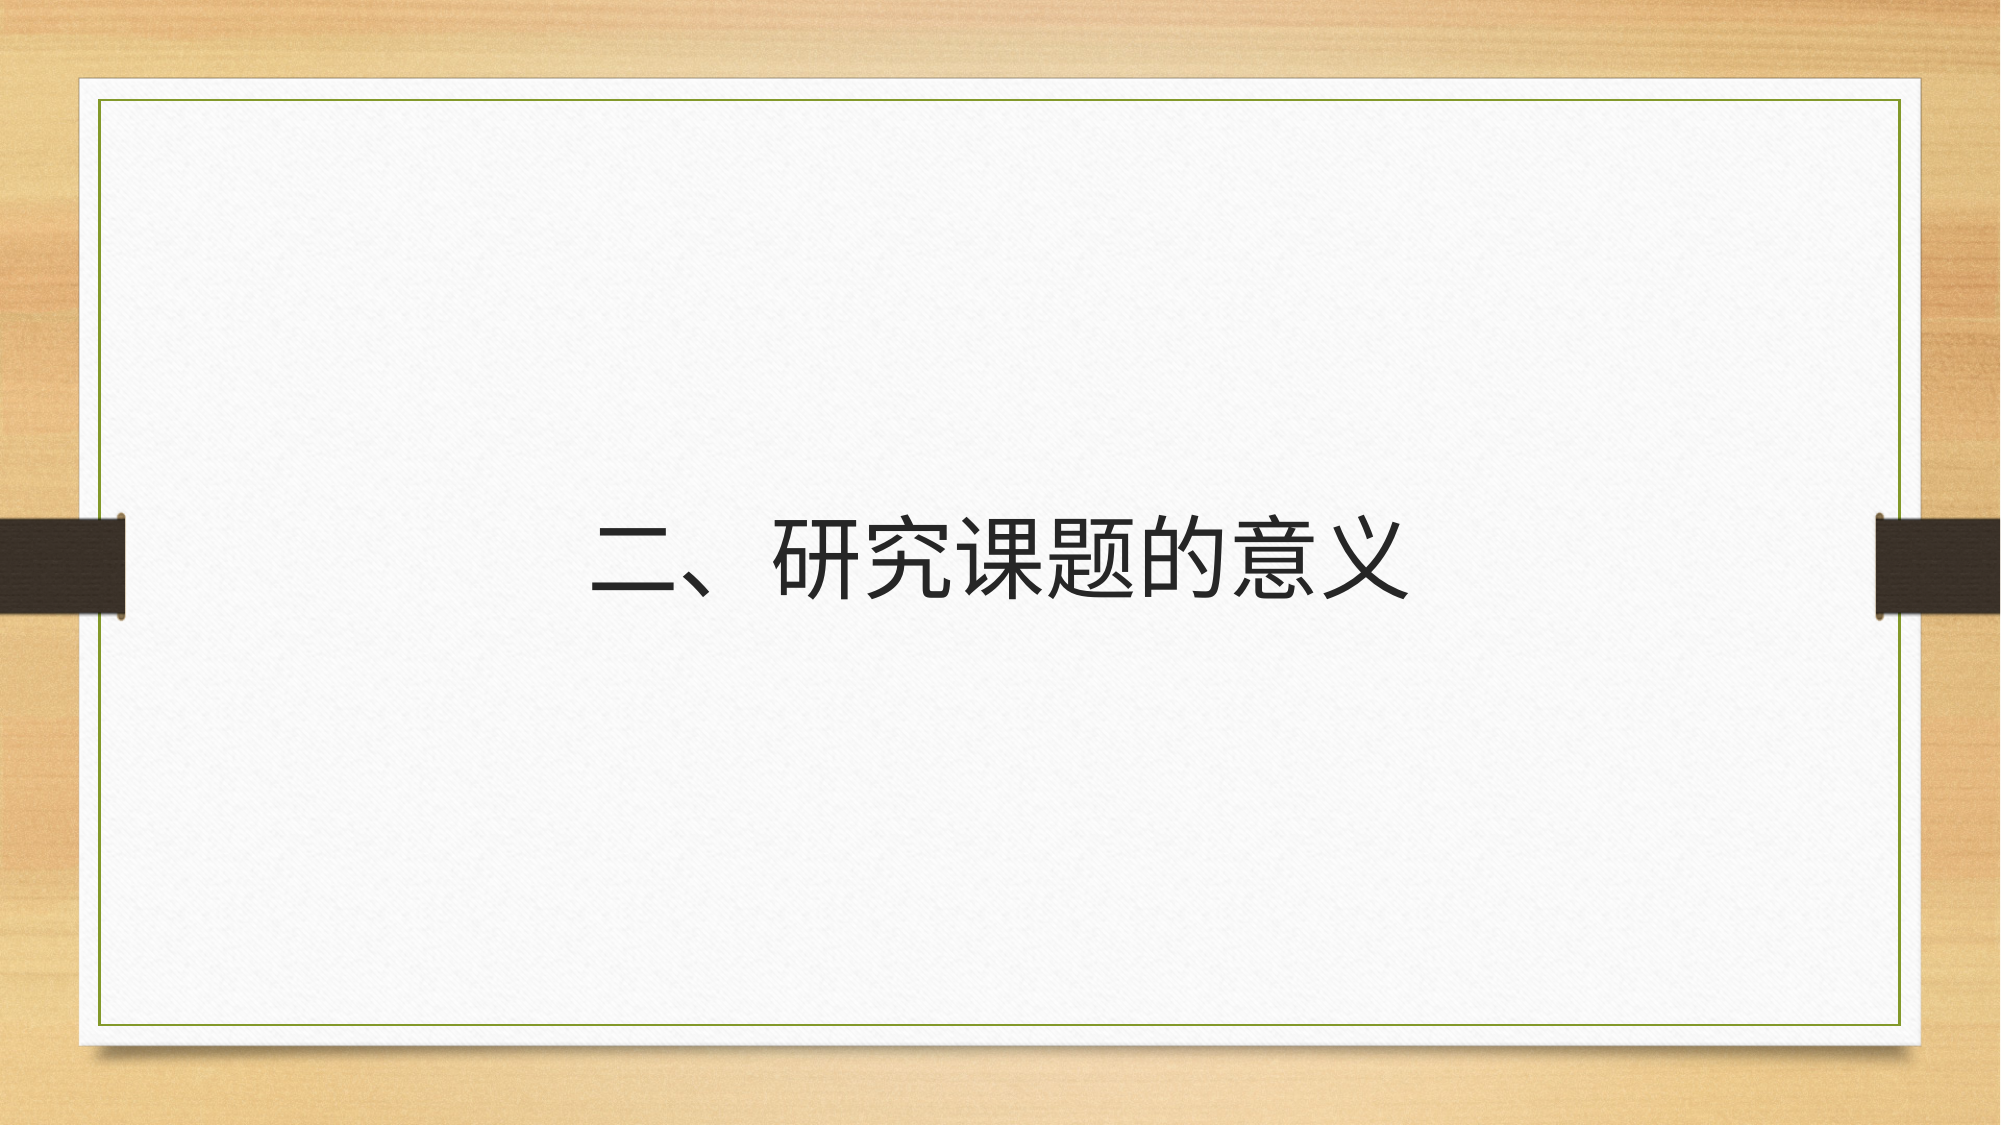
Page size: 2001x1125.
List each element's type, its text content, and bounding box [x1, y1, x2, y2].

picture [0, 0, 2001, 1125]
text_box 二、研究课题的意义 [212, 493, 1788, 632]
